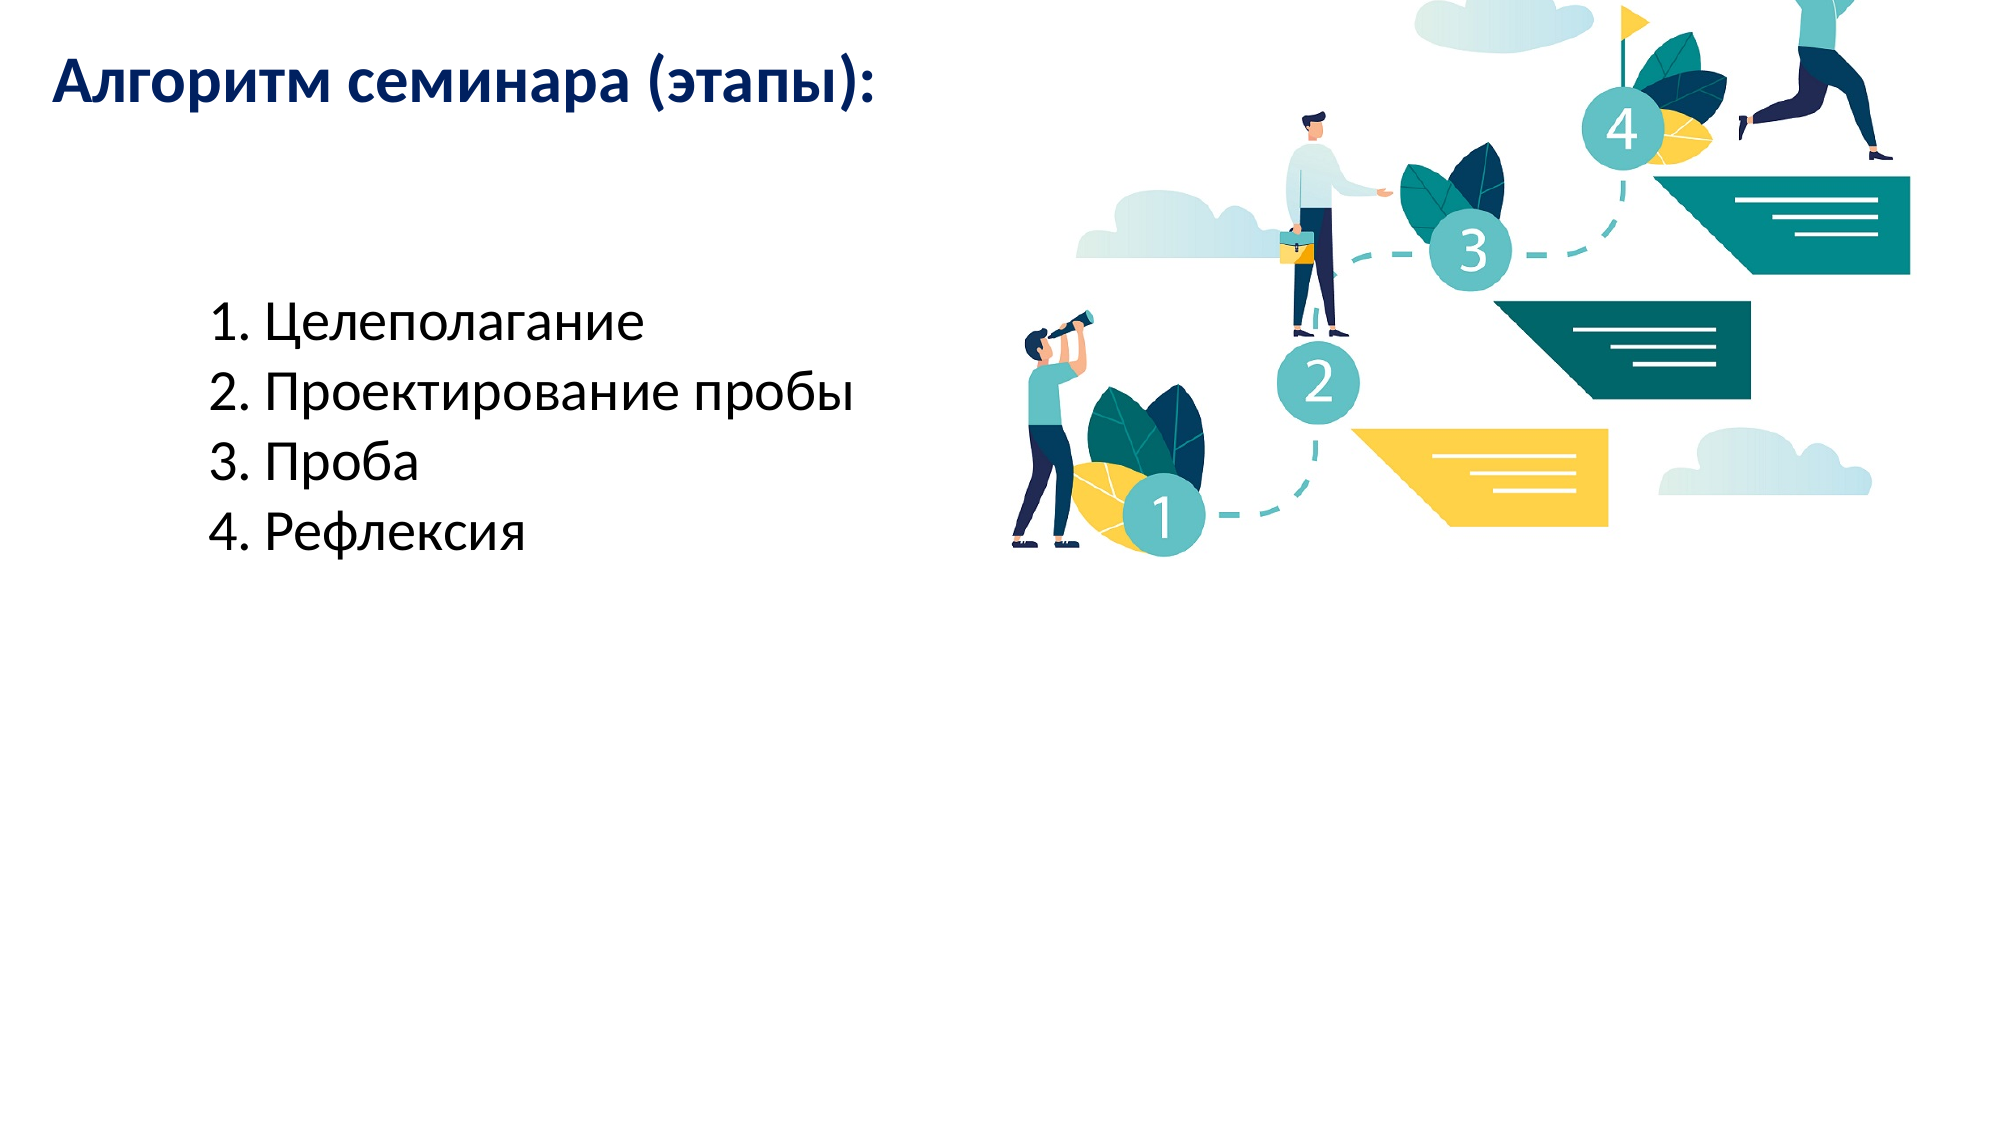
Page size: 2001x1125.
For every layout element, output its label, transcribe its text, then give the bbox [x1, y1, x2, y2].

text_box Целеполагание Проектирование пробы Проба Рефлексия [193, 275, 940, 640]
picture [940, 0, 2000, 559]
text_box Алгоритм семинара (этапы): [37, 27, 940, 123]
